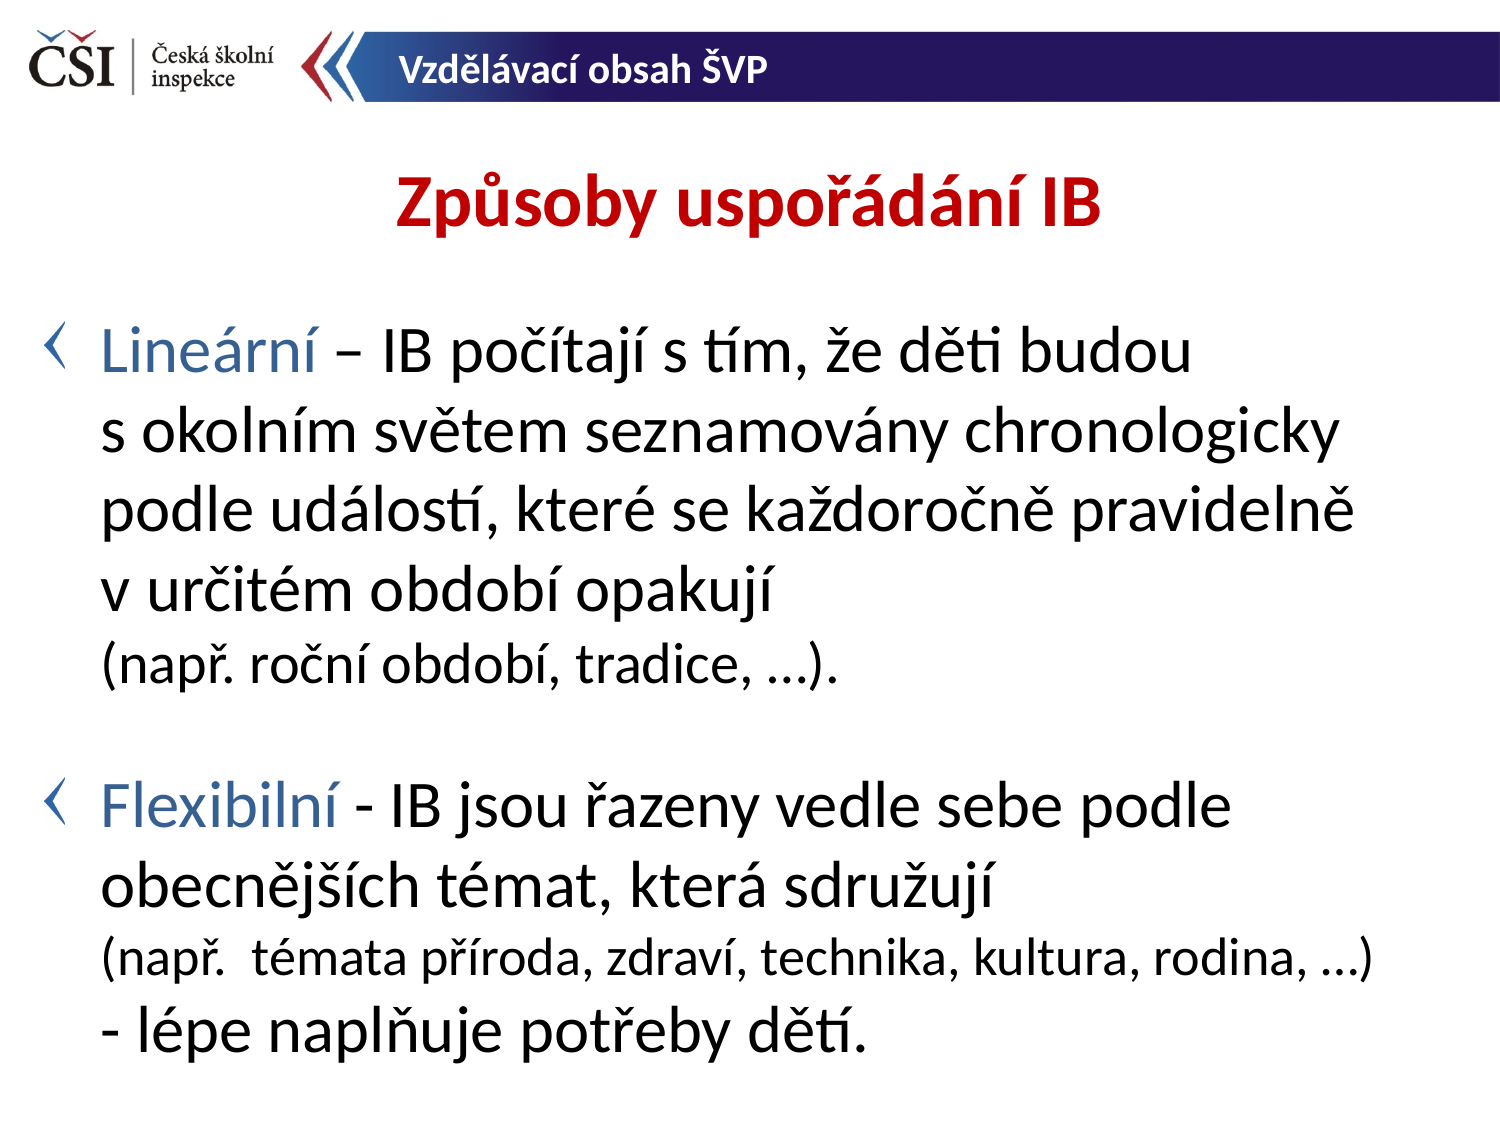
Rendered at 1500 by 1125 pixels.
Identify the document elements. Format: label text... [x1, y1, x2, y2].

picture [29, 30, 1500, 102]
text_box Vzdělávací obsah ŠVP [383, 33, 901, 100]
picture [44, 777, 65, 825]
picture [44, 321, 65, 369]
list Způsoby uspořádání IB [29, 125, 1471, 268]
list Lineární – IB počítají s tím, že děti budou s okolním světem seznamovány chronologicky podle událostí, které se každoročně pravidelně v určitém období opakují (např. roční období, tradice, …). Flexibilní - IB jsou řazeny vedle sebe podle obecnějších témat, která sdružují (např. témata příroda, zdraví, technika, kultura, rodina, …) - lépe naplňuje potřeby dětí. [29, 297, 1471, 1094]
